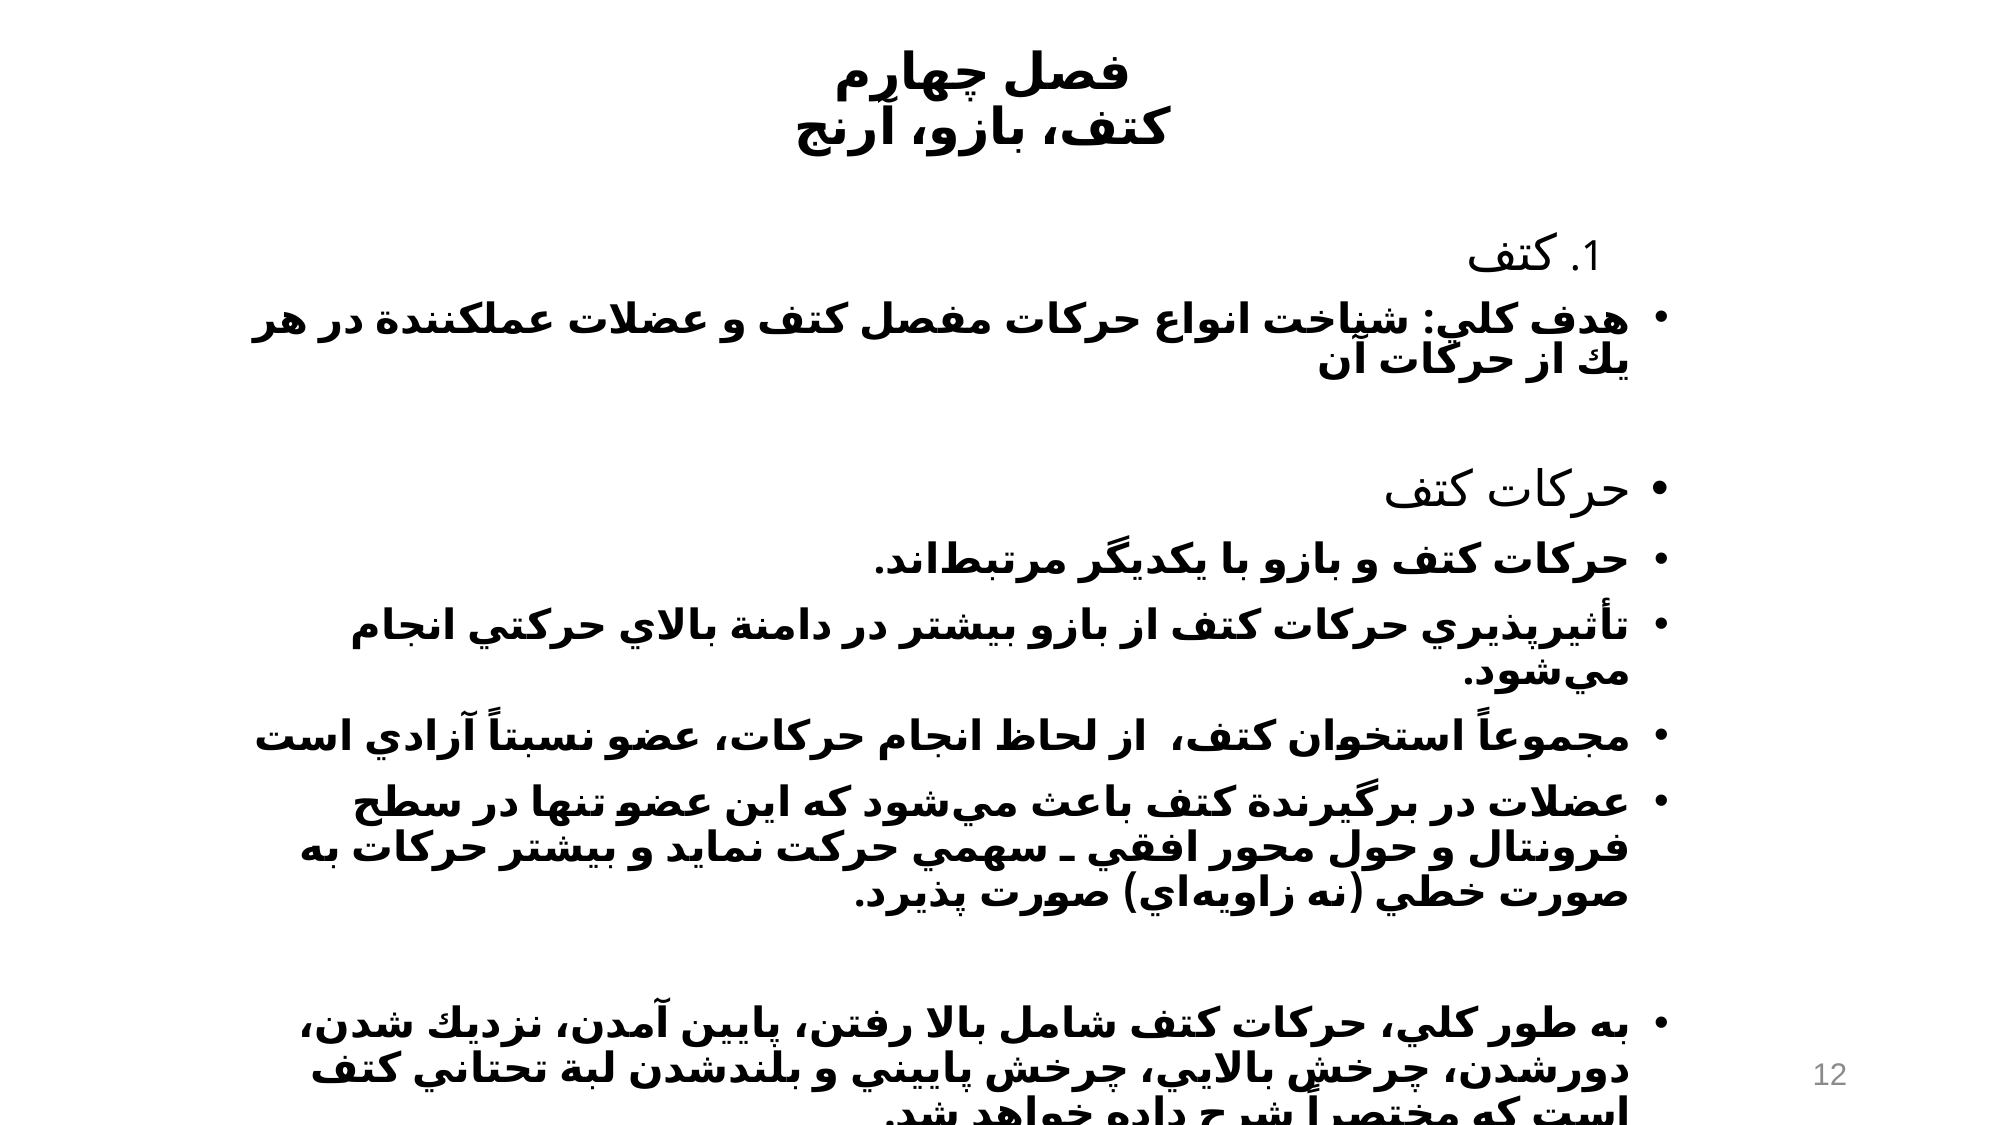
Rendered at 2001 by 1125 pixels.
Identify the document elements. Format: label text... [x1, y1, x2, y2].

title فصل چهارم كتف، بازو، آرنج [263, 37, 1702, 225]
slide_number 12 [1412, 1042, 1863, 1103]
list 1. كتف هدف كلي: شناخت انواع حركات مفصل كتف و عضلات عمل‎كنندة در هر يك از حركات آن حركات كتف حركات كتف و بازو با يكديگر مرتبط‌اند. تأثيرپذيري حركات كتف از بازو بيشتر در دامنة بالاي حركتي انجام مي‌شود. مجموعاً استخوان كتف، از لحاظ انجام حركات، عضو نسبتاً آزادي است عضلات در برگيرندة كتف باعث مي‌شود كه اين عضو تنها در سطح فرونتال و حول محور افقي ـ سهمي حركت نمايد و بيشتر حركات به صورت خطي (نه زاويه‌اي) صورت پذيرد. به طور كلي، حركات كتف شامل بالا رفتن، پايين آمدن، نزديك شدن، دورشدن، چرخش بالايي، چرخش پاييني و بلندشدن لبة تحتاني كتف است كه مختصراً شرح داده خواهد شد. [201, 224, 1684, 1100]
